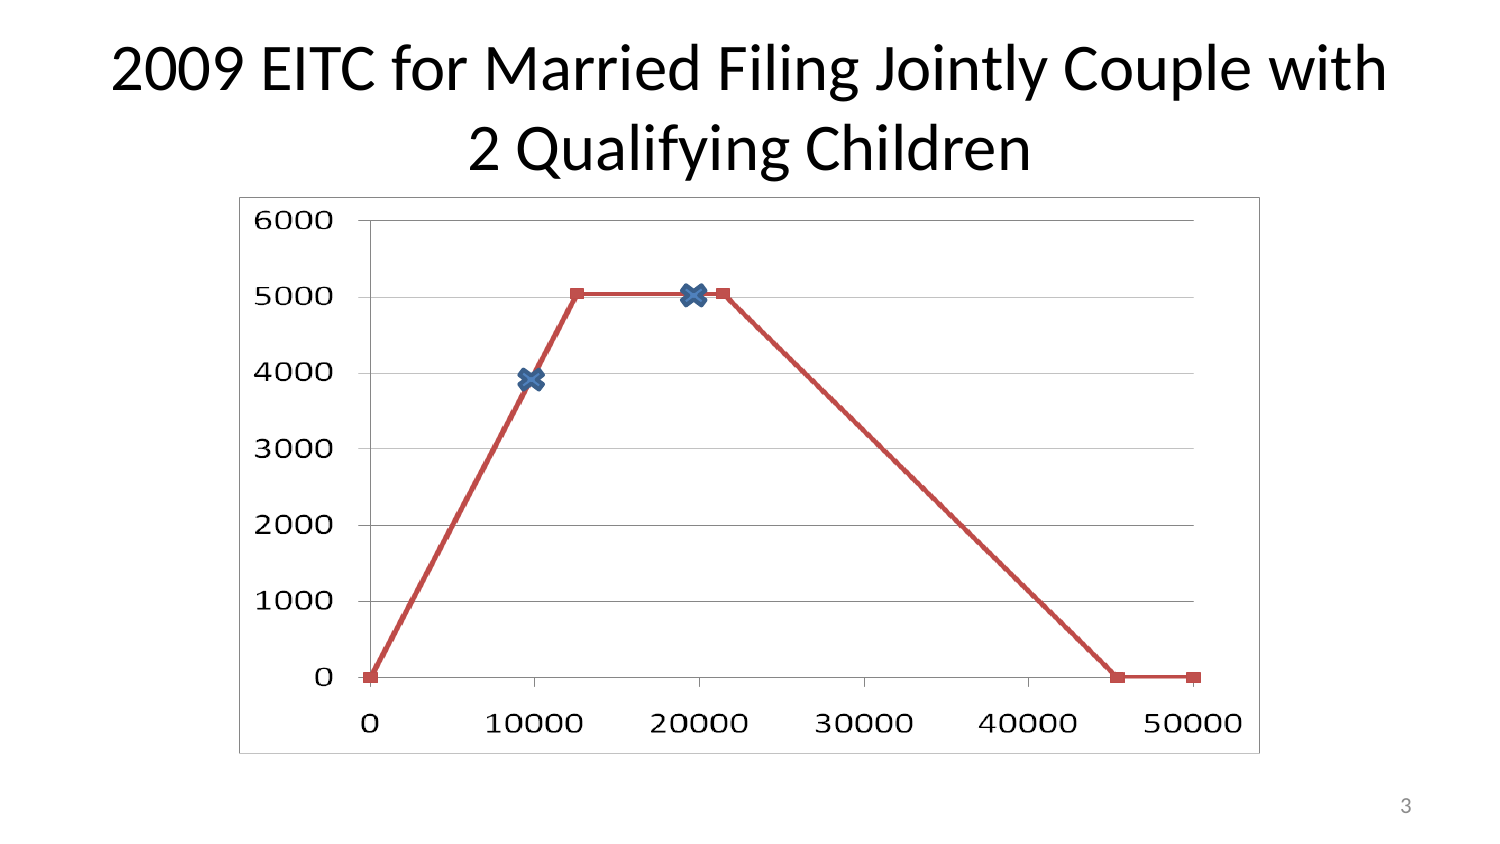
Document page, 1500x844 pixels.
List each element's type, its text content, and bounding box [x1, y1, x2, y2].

title 2009 EITC for Married Filing Jointly Couple with 2 Qualifying Children [74, 33, 1425, 175]
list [238, 196, 1262, 754]
slide_number 3 [1074, 782, 1426, 827]
